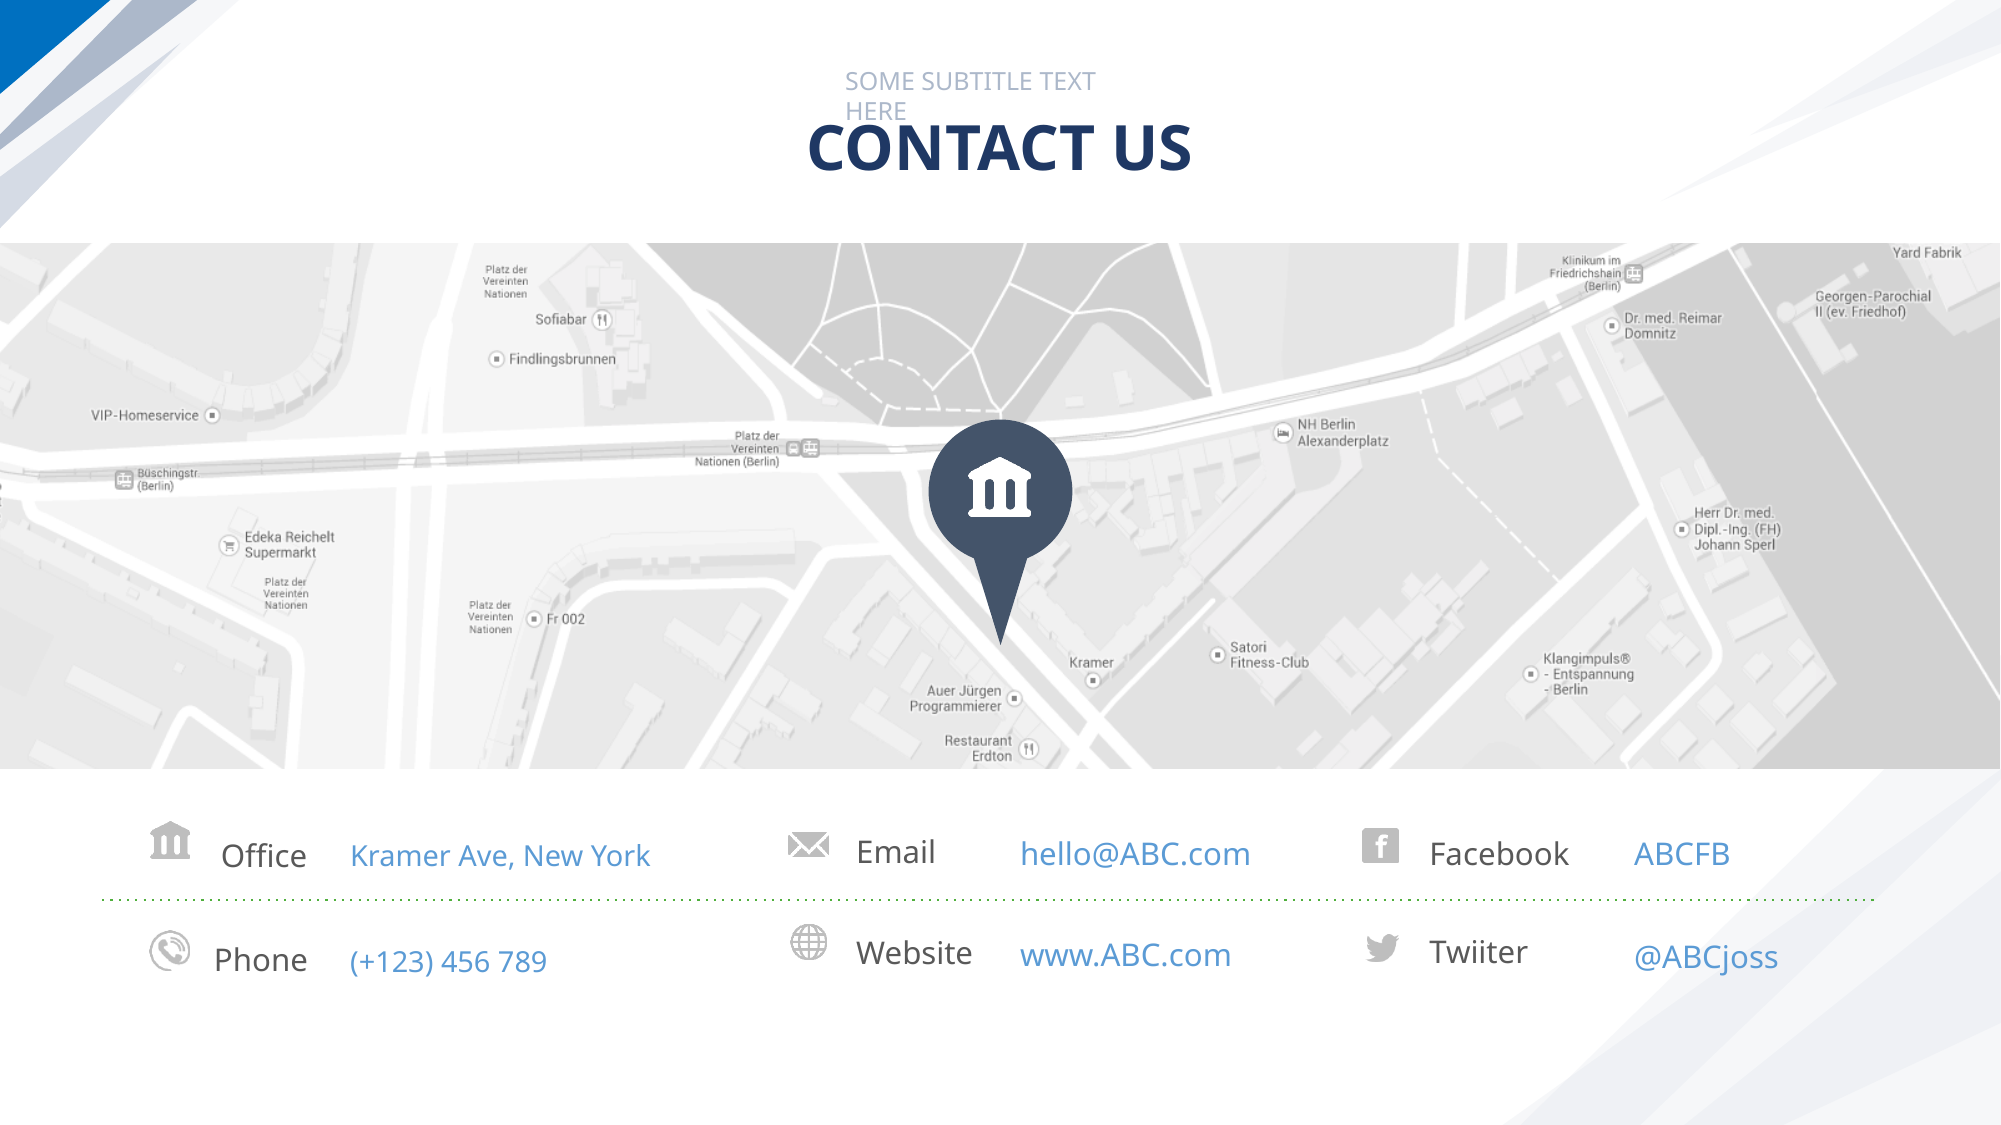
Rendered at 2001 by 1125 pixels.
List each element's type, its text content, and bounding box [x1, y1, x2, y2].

text_box ABCFB [1614, 805, 1819, 899]
text_box Phone [193, 911, 355, 990]
text_box Facebook [1409, 805, 1646, 886]
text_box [928, 419, 1073, 646]
picture [790, 923, 827, 960]
text_box (+123) 456 789 [330, 916, 602, 995]
text_box @ABCjoss [1614, 911, 1851, 1010]
picture [1365, 933, 1399, 962]
picture [149, 930, 190, 971]
list Kramer Ave, New York [335, 813, 701, 899]
picture [1362, 827, 1399, 863]
text_box www.ABC.com [1073, 911, 1300, 990]
picture [0, 243, 2000, 769]
text_box Website [836, 911, 1073, 1010]
text_box SOME SUBTITLE TEXT HERE [830, 57, 1170, 104]
picture [788, 832, 830, 857]
picture [150, 820, 191, 859]
text_box Office [200, 807, 345, 893]
title CONTACT US [354, 93, 1646, 208]
text_box hello@ABC.com [1073, 805, 1300, 899]
text_box Email [836, 803, 1073, 899]
text_box Twiiter [1409, 911, 1646, 983]
